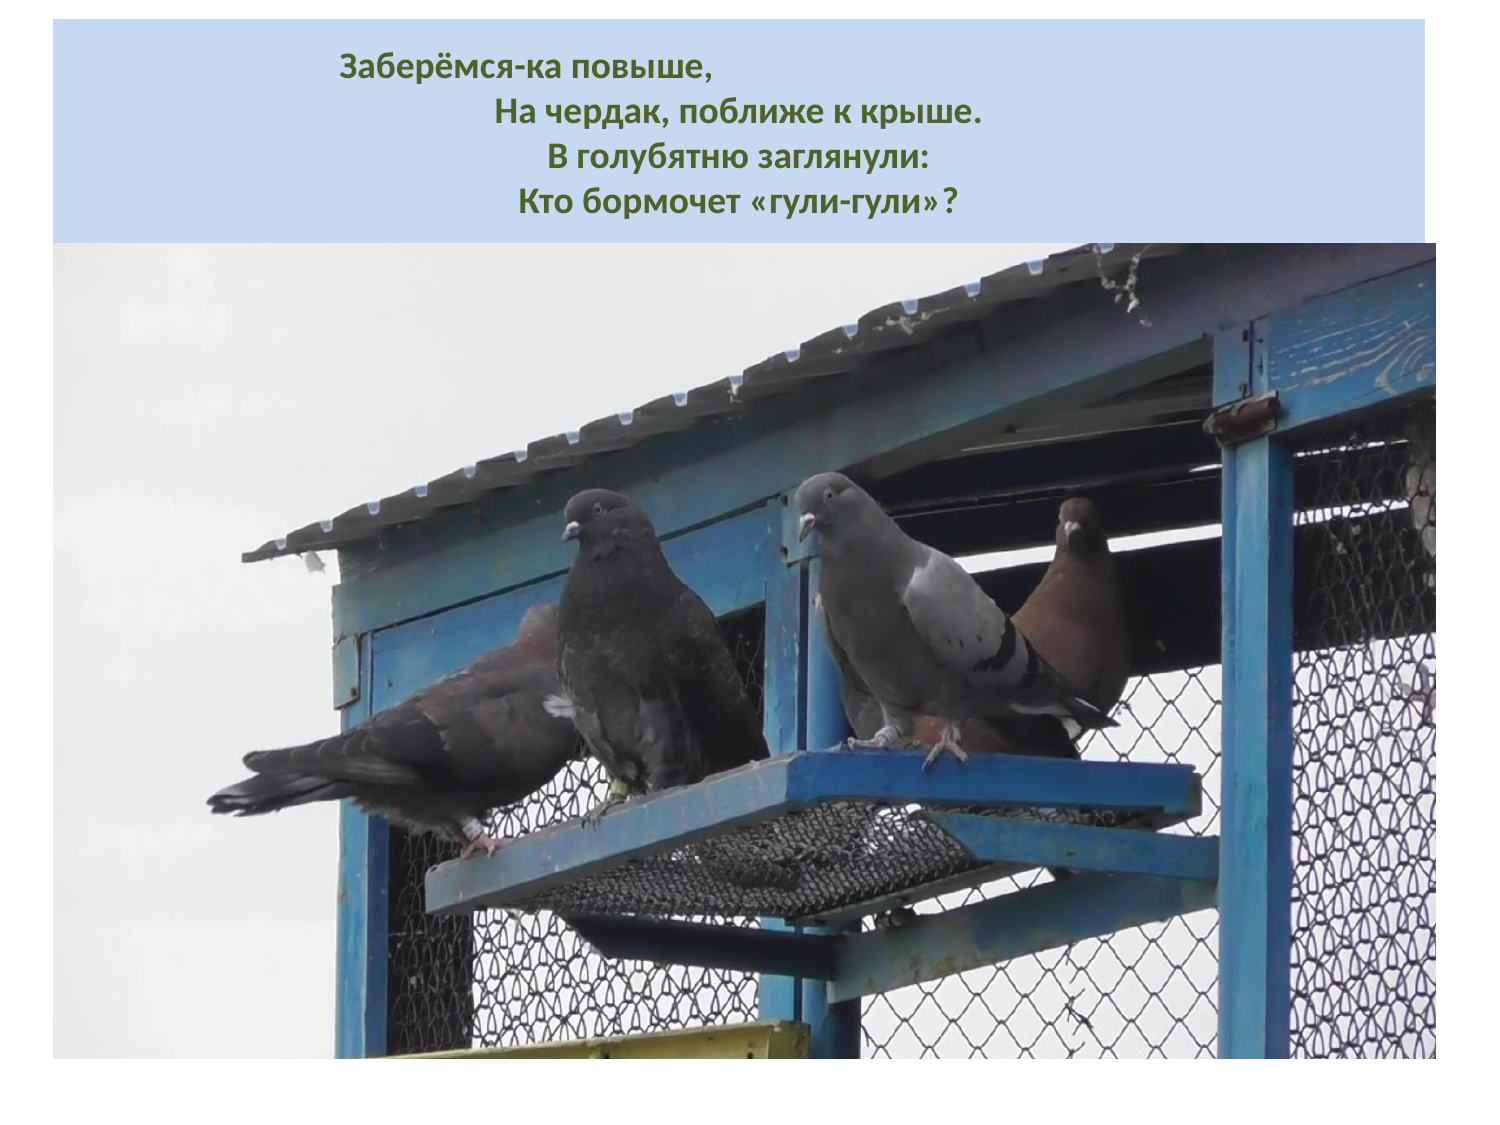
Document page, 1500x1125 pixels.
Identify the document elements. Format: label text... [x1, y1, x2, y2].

title Заберёмся-ка повыше, На чердак, поближе к крыше. В голубятню заглянули: Кто бормочет «гули-гули»? [53, 19, 1425, 241]
picture [52, 243, 1436, 1059]
